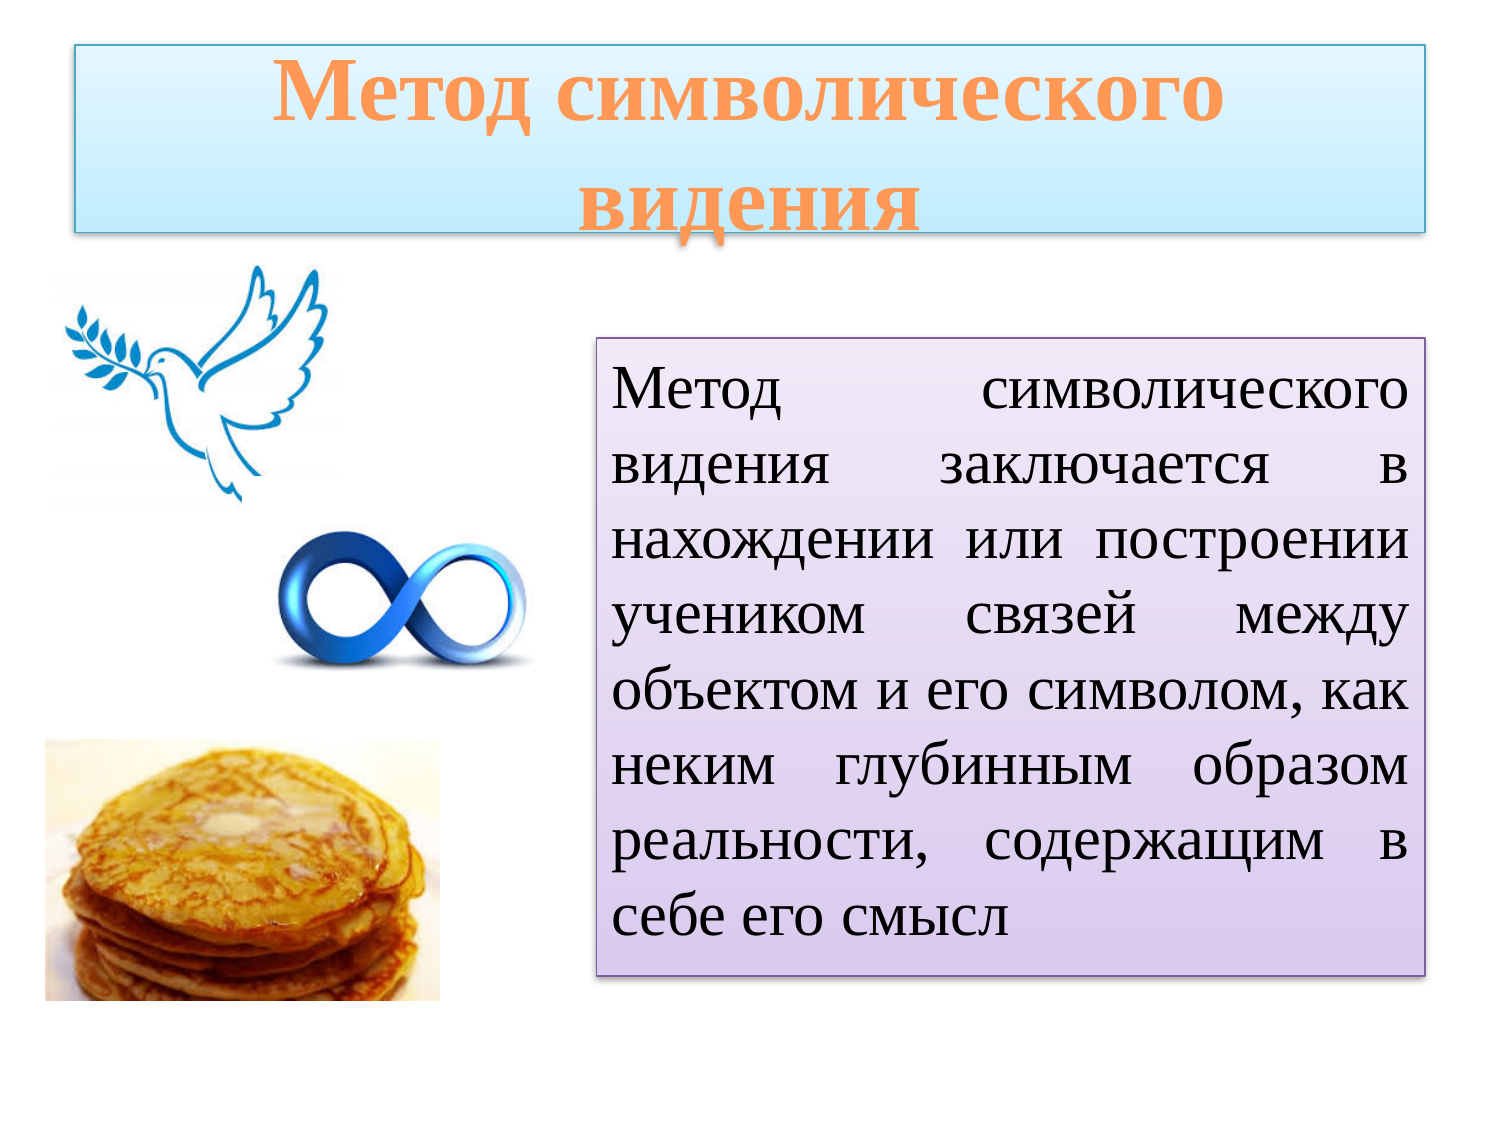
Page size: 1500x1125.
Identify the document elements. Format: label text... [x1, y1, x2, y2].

list Метод символического видения заключается в нахождении или построении учеником связей между объектом и его символом, как неким глубинным образом реальности, содержащим в себе его смысл [596, 337, 1426, 977]
picture [52, 255, 563, 710]
title Метод символического видения [74, 44, 1426, 233]
picture [44, 739, 440, 1002]
